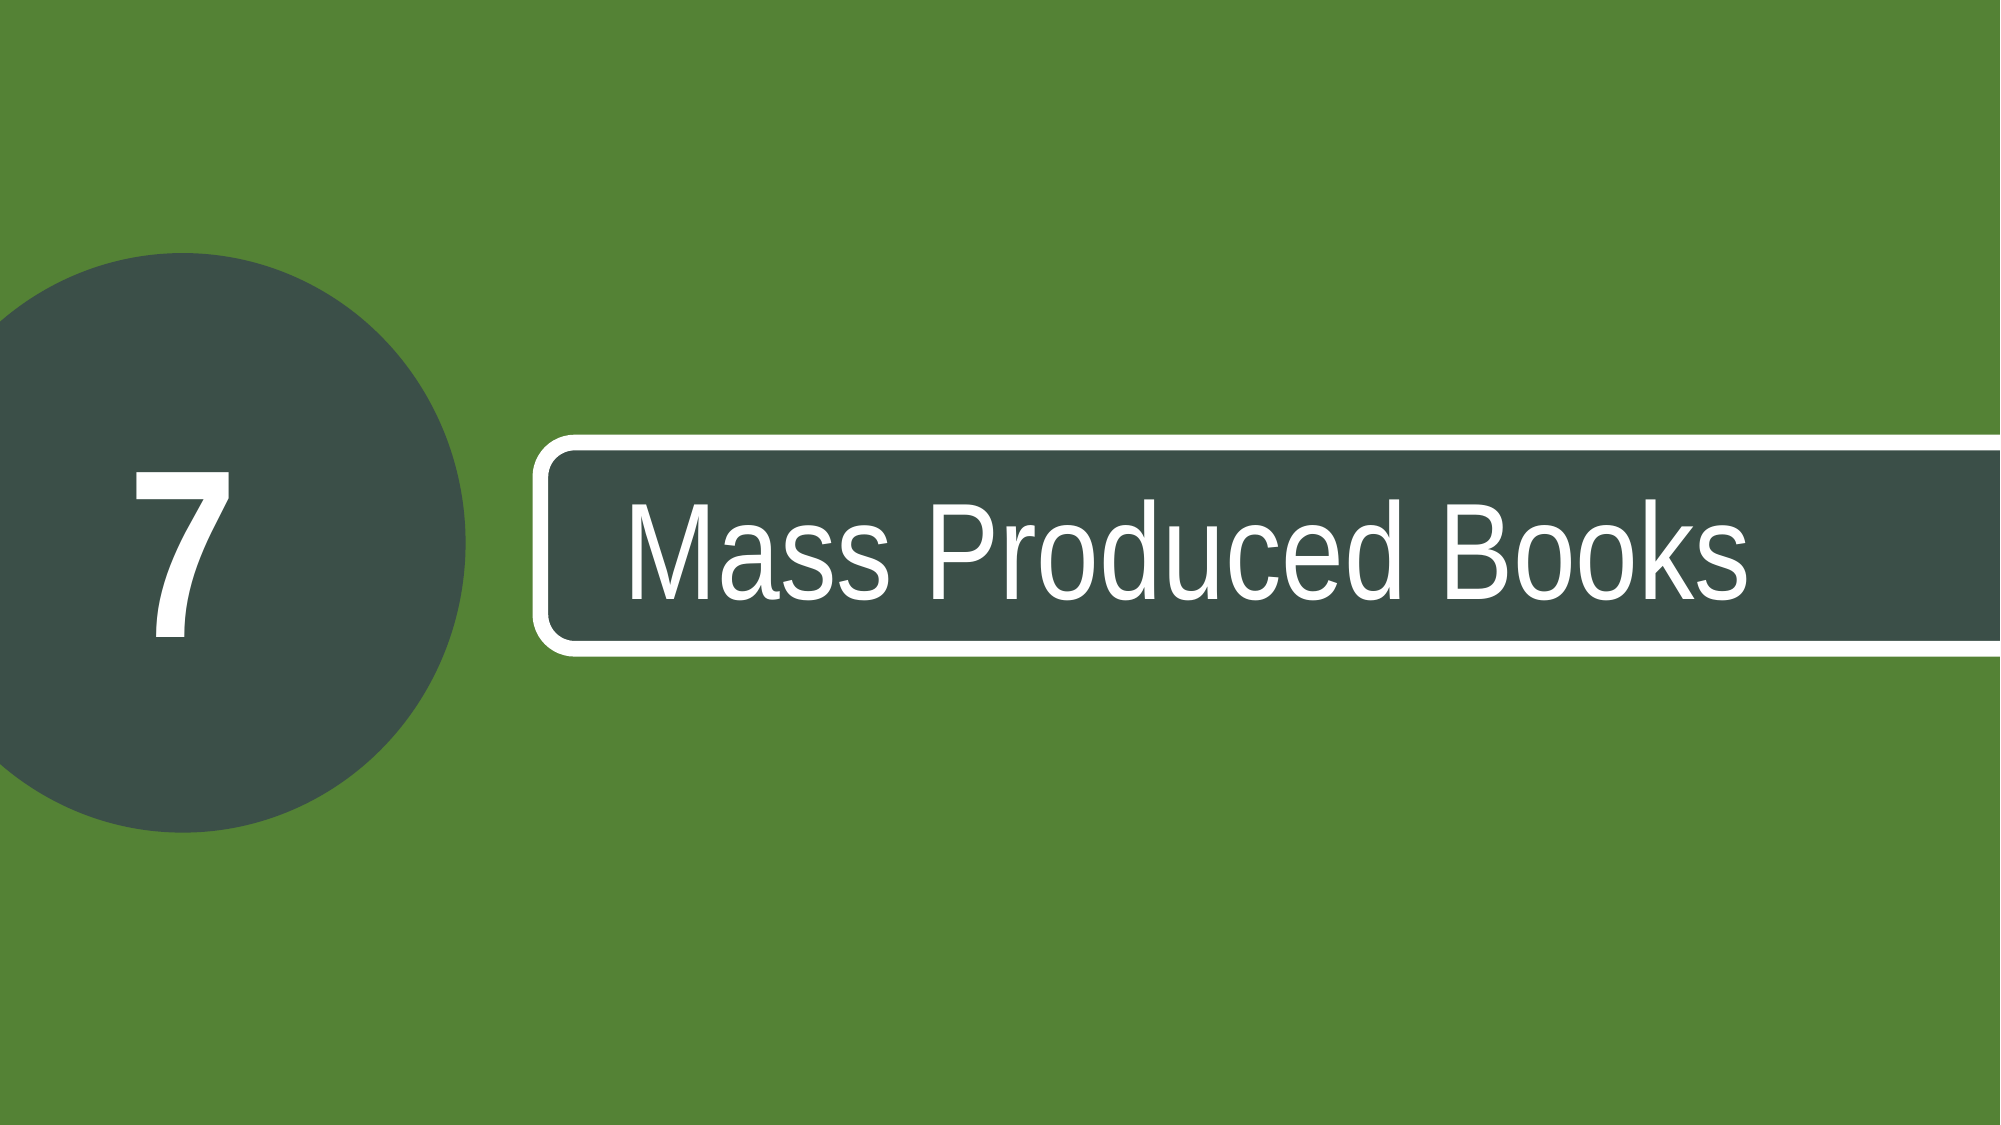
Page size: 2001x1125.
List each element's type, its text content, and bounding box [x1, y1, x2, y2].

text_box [0, 253, 466, 833]
text_box Mass Produced Books [609, 454, 1916, 635]
text_box [539, 441, 2000, 650]
